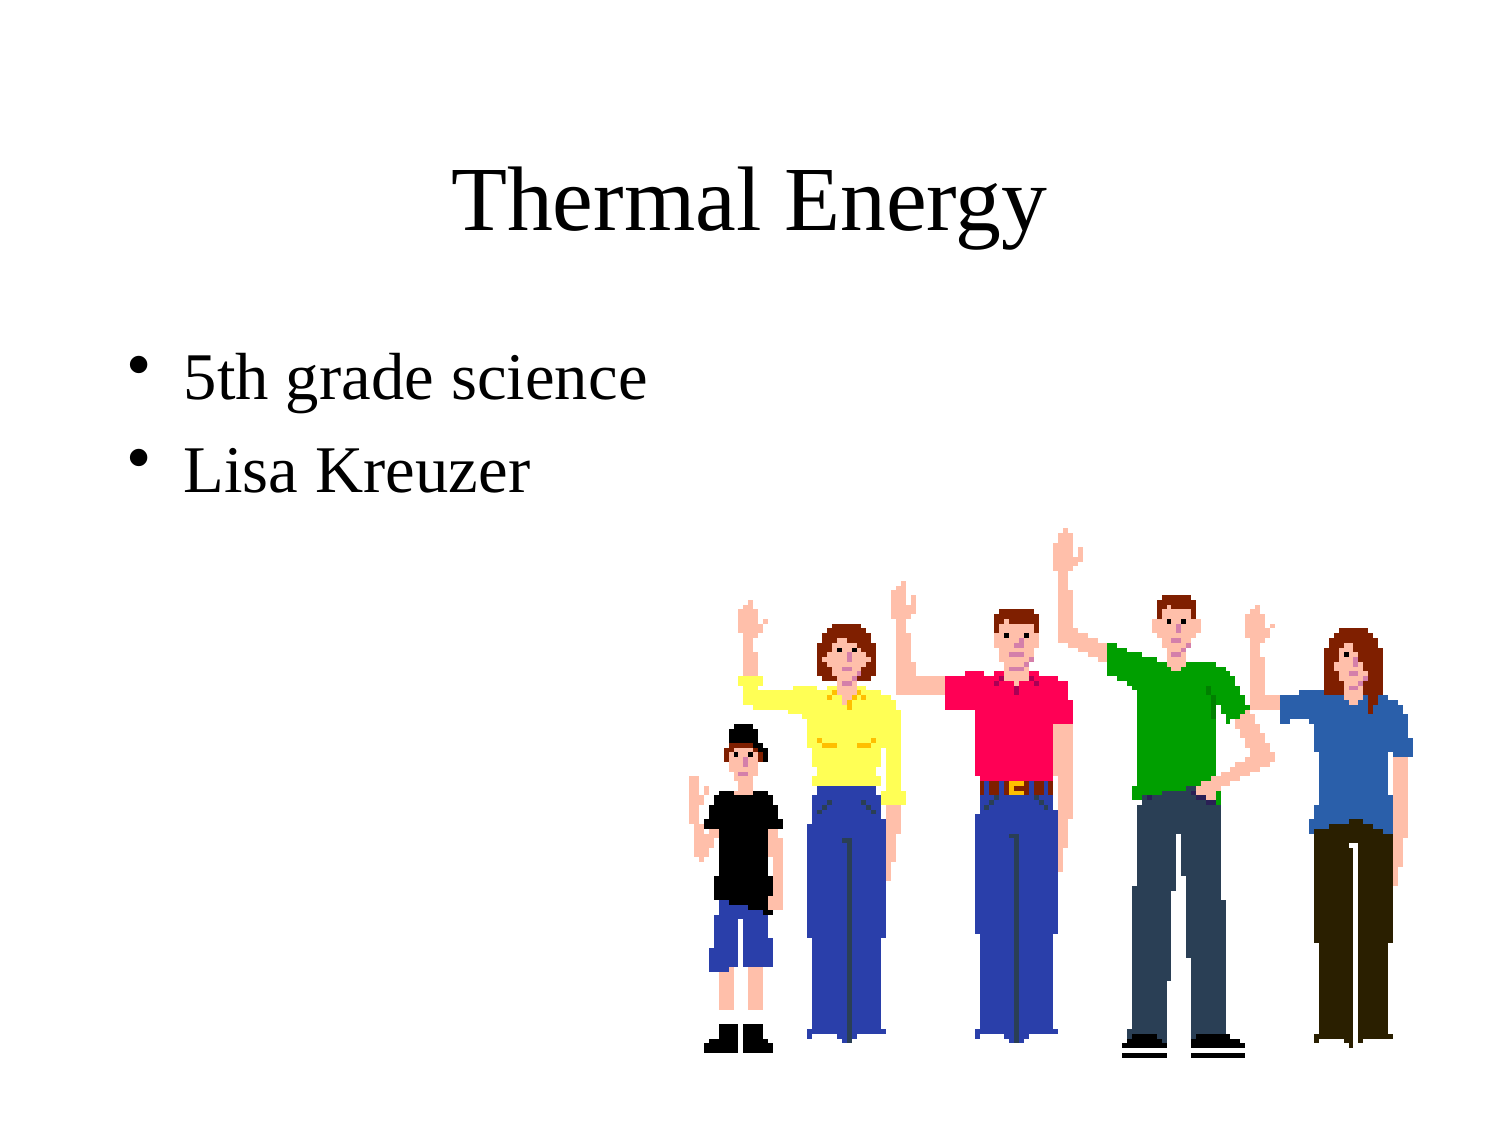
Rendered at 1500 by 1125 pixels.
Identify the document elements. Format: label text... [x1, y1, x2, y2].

title Thermal Energy [112, 99, 1388, 288]
list 5th grade science Lisa Kreuzer [112, 324, 1388, 1001]
picture [674, 524, 1413, 1063]
